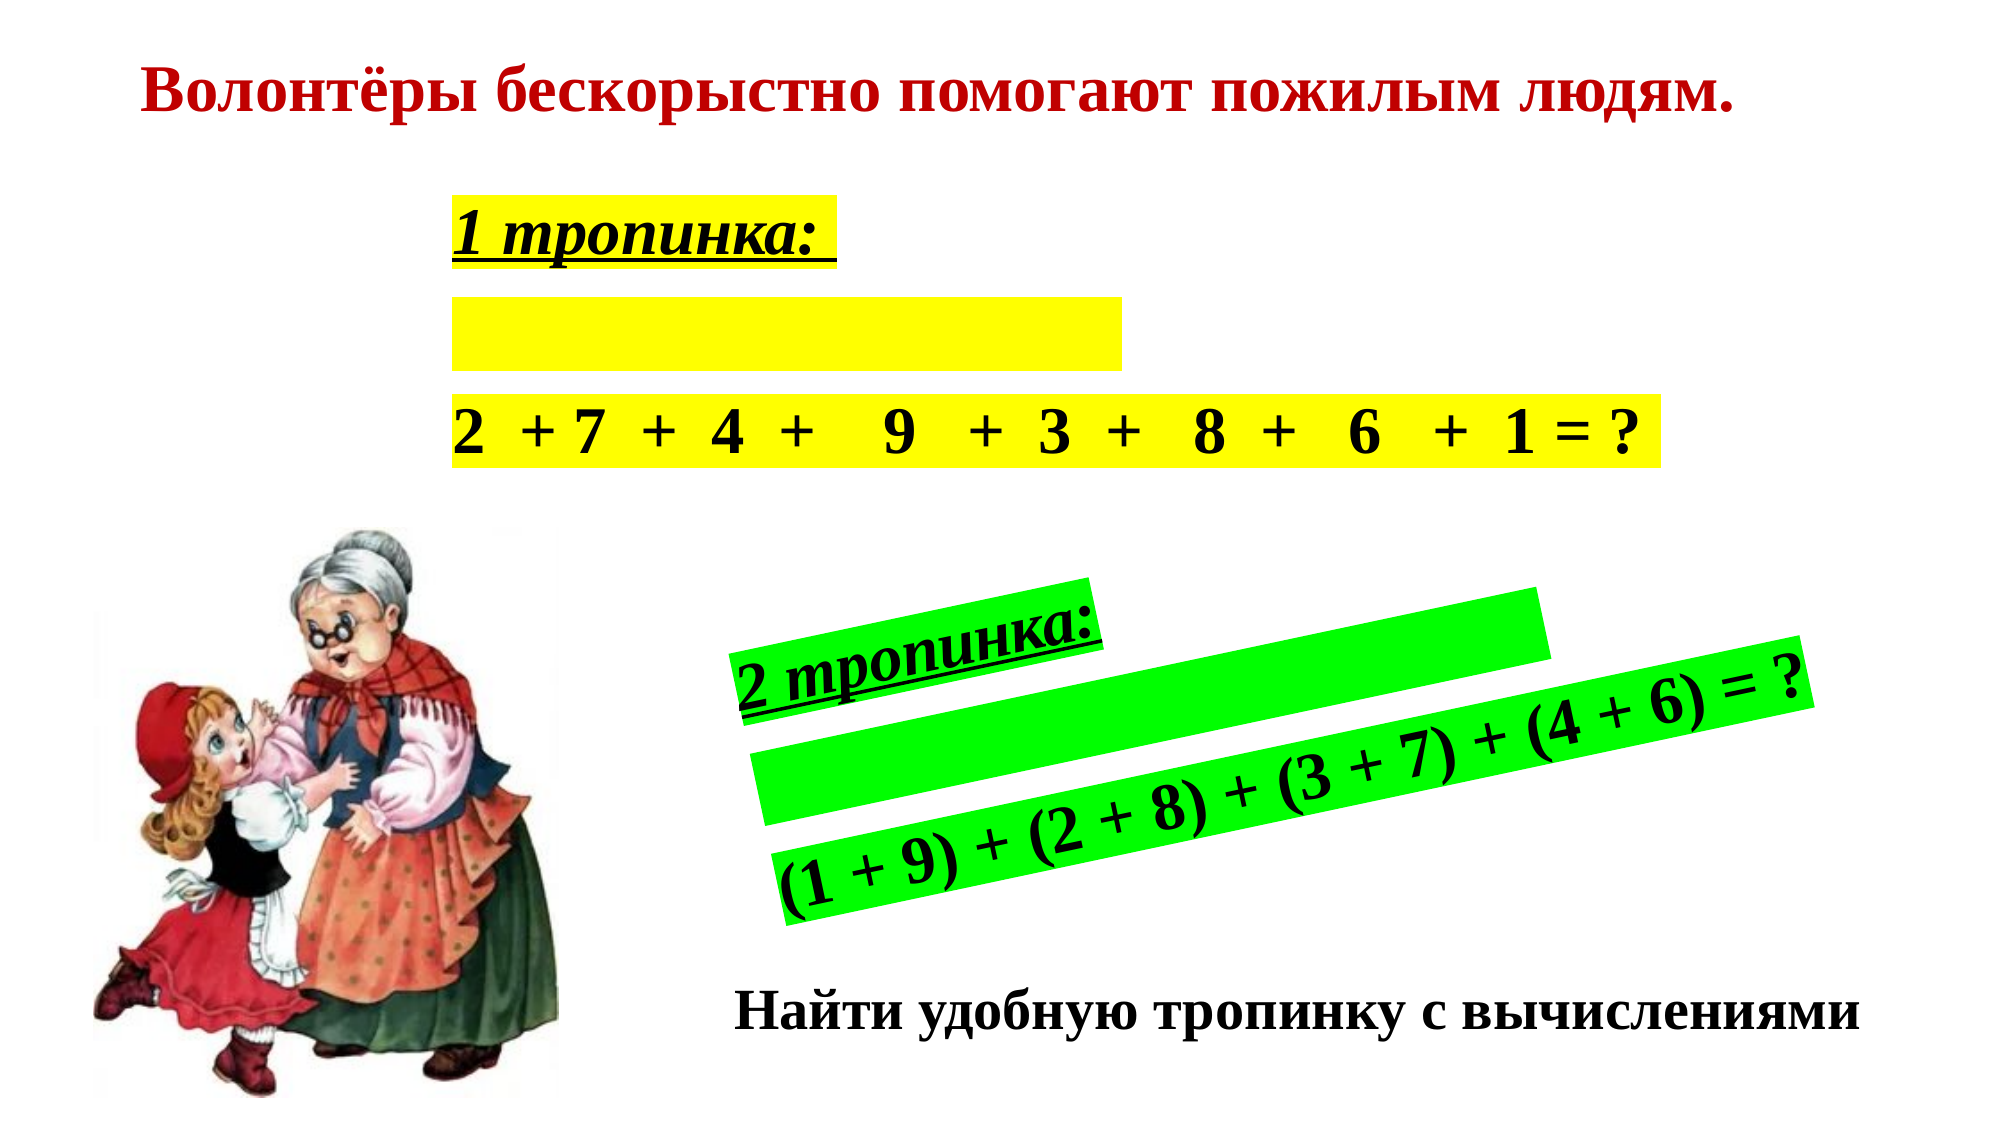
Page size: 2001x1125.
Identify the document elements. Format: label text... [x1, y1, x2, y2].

title Волонтёры бескорыстно помогают пожилым людям. [125, 39, 1940, 222]
text_box 1 тропинка: 2 + 7 + 4 + 9 + 3 + 8 + 6 + 1 = ? [407, 174, 1770, 474]
text_box 2 тропинка: (1 + 9) + (2 + 8) + (3 + 7) + (4 + 6) = ? [680, 383, 1968, 942]
picture [93, 527, 559, 1098]
text_box Найти удобную тропинку с вычислениями [719, 964, 1980, 1049]
